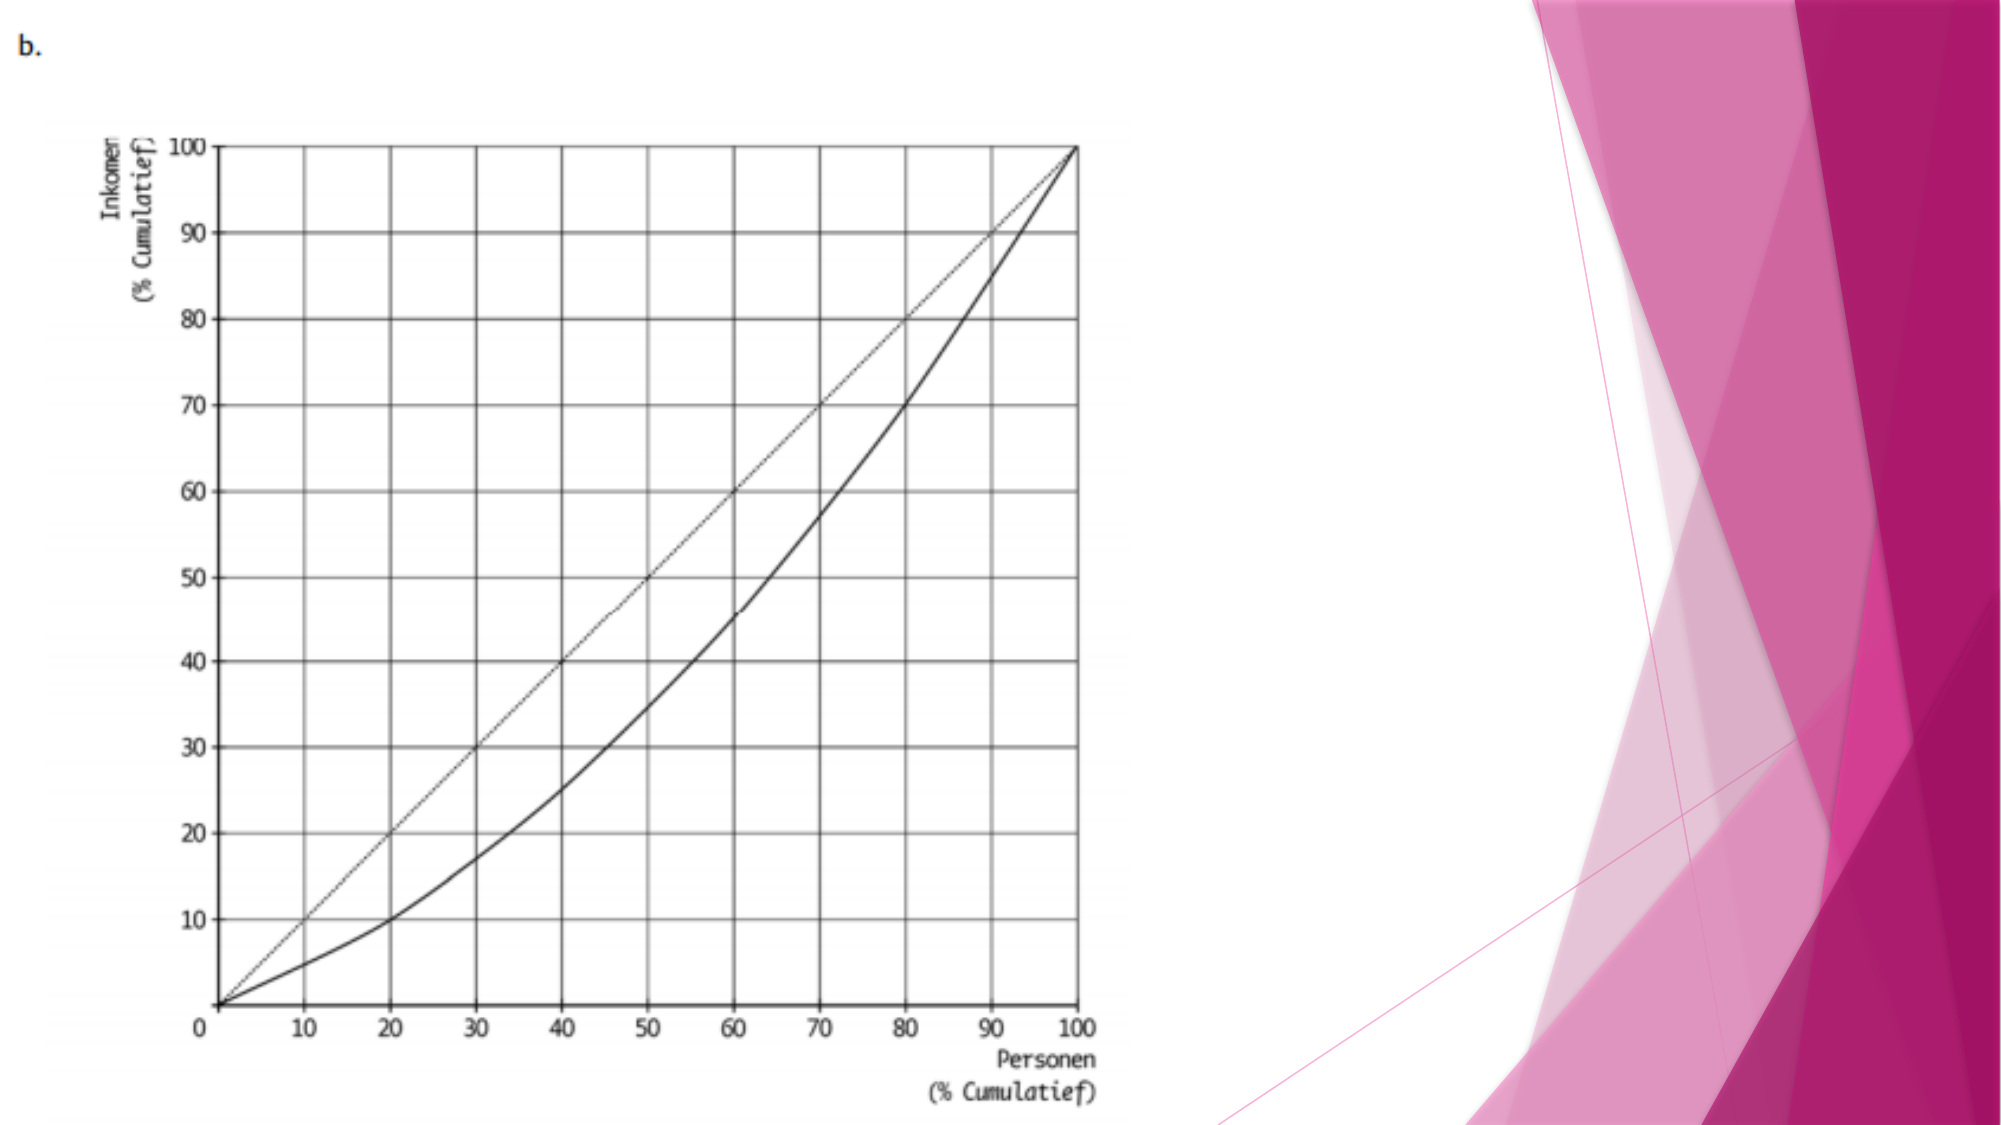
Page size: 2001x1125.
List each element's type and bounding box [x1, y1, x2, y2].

picture [0, 0, 1145, 1125]
